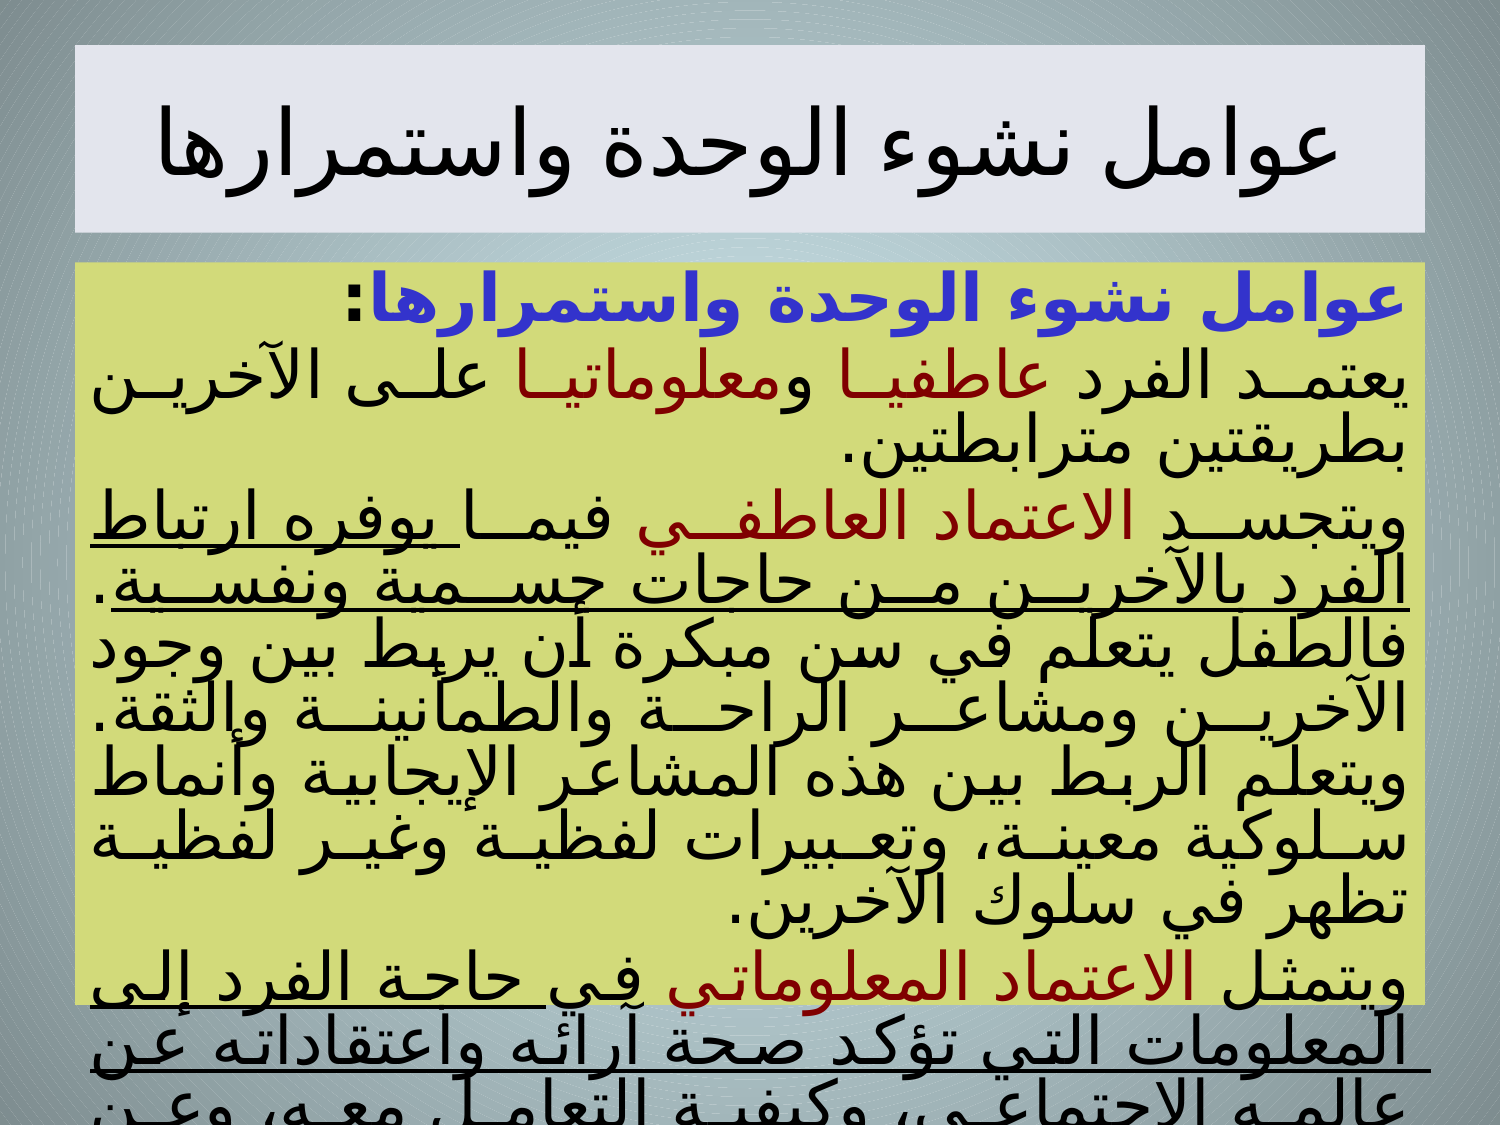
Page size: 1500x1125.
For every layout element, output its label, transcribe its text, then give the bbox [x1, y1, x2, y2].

title عوامل نشوء الوحدة واستمرارها [75, 45, 1425, 233]
list عوامل نشوء الوحدة واستمرارها: يعتمد الفرد عاطفيا ومعلوماتيا على الآخرين بطريقتين مترابطتين. ويتجسد الاعتماد العاطفي فيما يوفره ارتباط الفرد بالآخرين من حاجات جسمية ونفسية. فالطفل يتعلم في سن مبكرة أن يربط بين وجود الآخرين ومشاعر الراحة والطمأنينة والثقة. ويتعلم الربط بين هذه المشاعر الإيجابية وأنماط سلوكية معينة، وتعبيرات لفظية وغير لفظية تظهر في سلوك الآخرين. ويتمثل الاعتماد المعلوماتي في حاجة الفرد إلى المعلومات التي تؤكد صحة آرائه واعتقاداته عن عالمه الاجتماعي، وكيفية التعامل معه، وعن نفسه وقدراته. فالعلاقات الشخصية التي لا تخدم هذه الوظائف النفسية ستؤدي إلى تنامي مشاعر الوحدة. [75, 262, 1425, 1005]
